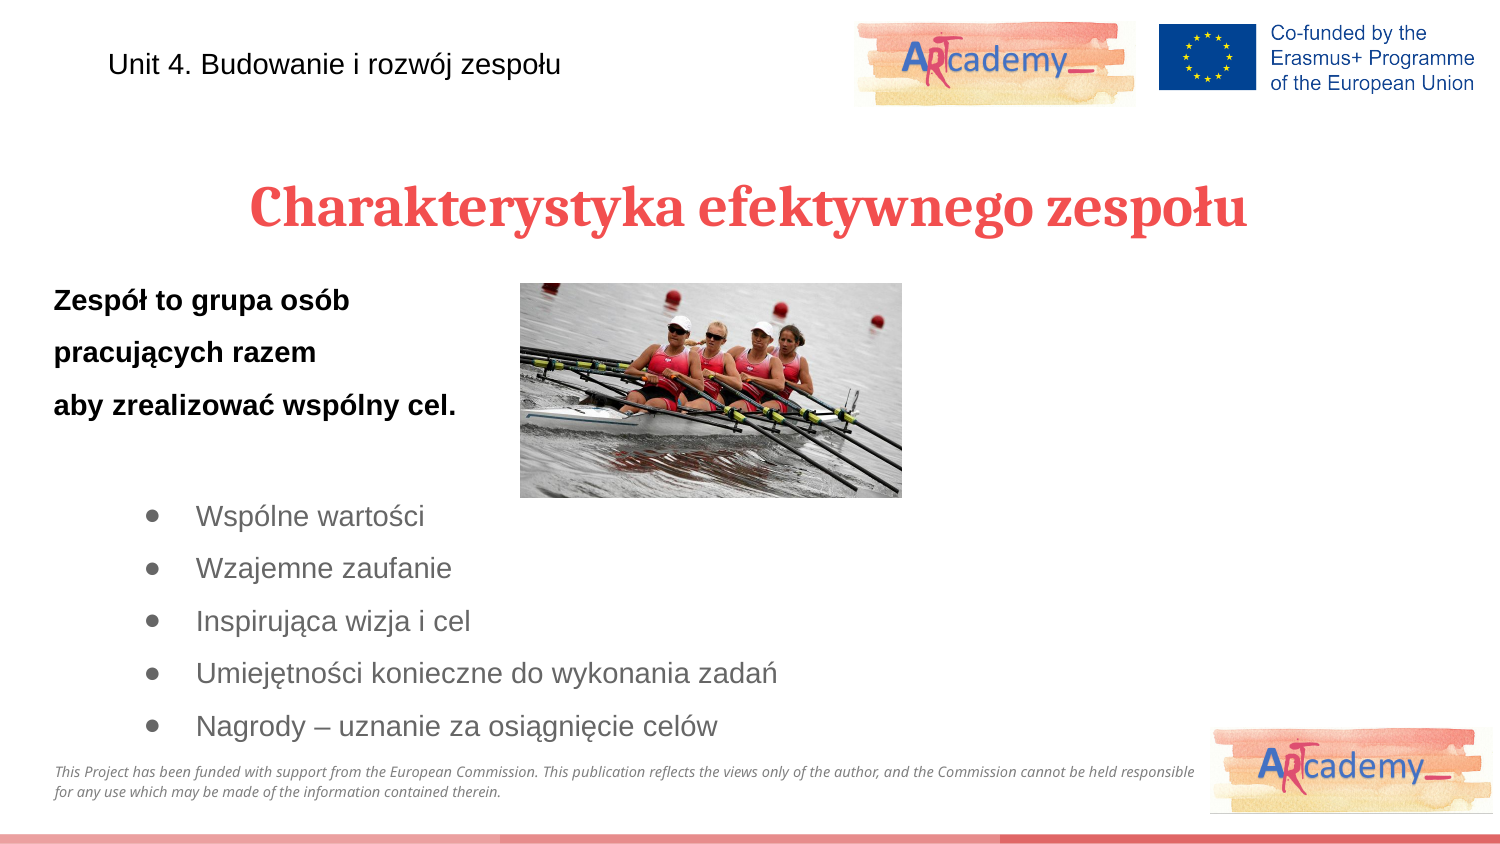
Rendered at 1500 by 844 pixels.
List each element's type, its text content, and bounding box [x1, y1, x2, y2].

list Wspólne wartości Wzajemne zaufanie Inspirująca wizja i cel Umiejętności konieczne do wykonania zadań Nagrody – uznanie za osiągnięcie celów [105, 464, 944, 752]
title Charakterystyka efektywnego zespołu [164, 127, 1336, 254]
picture [1210, 709, 1493, 844]
text_box Zespół to grupa osób pracujących razem aby zrealizować wspólny cel. [15, 256, 766, 429]
text_box Unit 4. Budowanie i rozwój zespołu [93, 38, 849, 88]
picture [1158, 24, 1474, 94]
text_box This Project has been funded with support from the European Commission. This publication reflects the views only of the author, and the Commission cannot be held responsible for any use which may be made of the information contained therein. [39, 754, 1205, 799]
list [520, 283, 902, 498]
picture [854, 2, 1137, 138]
